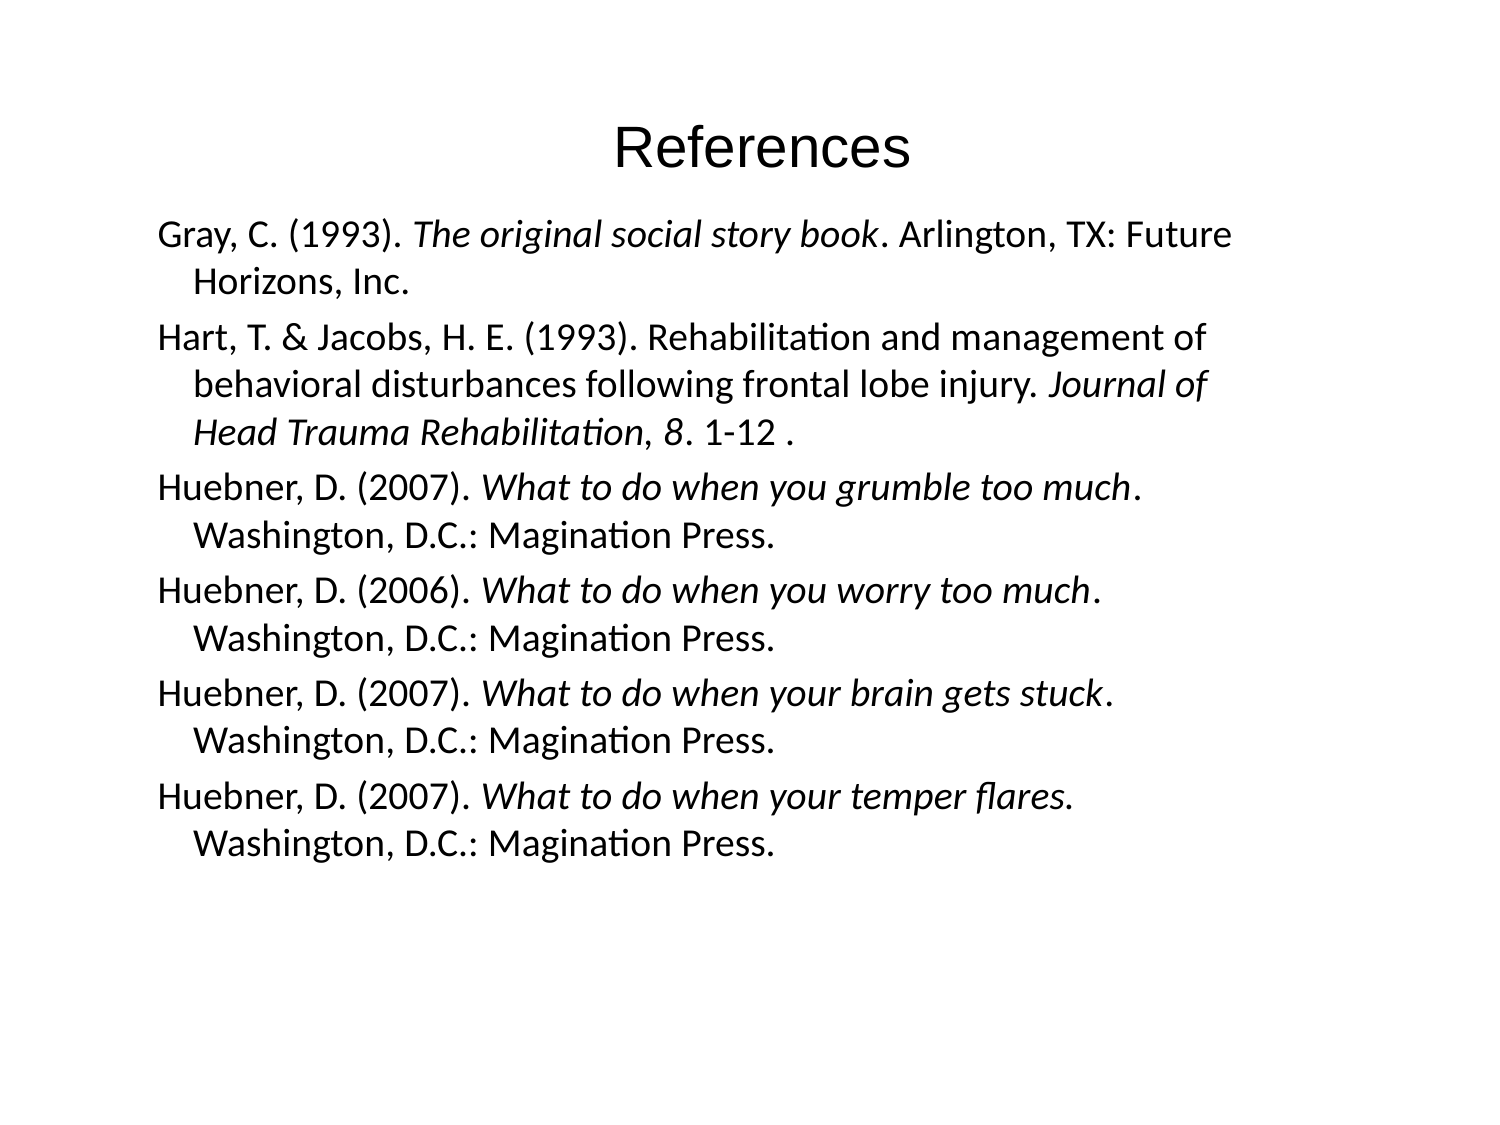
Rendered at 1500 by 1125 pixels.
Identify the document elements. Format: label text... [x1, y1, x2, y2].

title References [125, 50, 1400, 238]
list Gray, C. (1993). The original social story book. Arlington, TX: Future Horizons, Inc. Hart, T. & Jacobs, H. E. (1993). Rehabilitation and management of behavioral disturbances following frontal lobe injury. Journal of Head Trauma Rehabilitation, 8. 1-12 . Huebner, D. (2007). What to do when you grumble too much. Washington, D.C.: Magination Press. Huebner, D. (2006). What to do when you worry too much. Washington, D.C.: Magination Press. Huebner, D. (2007). What to do when your brain gets stuck. Washington, D.C.: Magination Press. Huebner, D. (2007). What to do when your temper flares. Washington, D.C.: Magination Press. [0, 200, 1275, 875]
